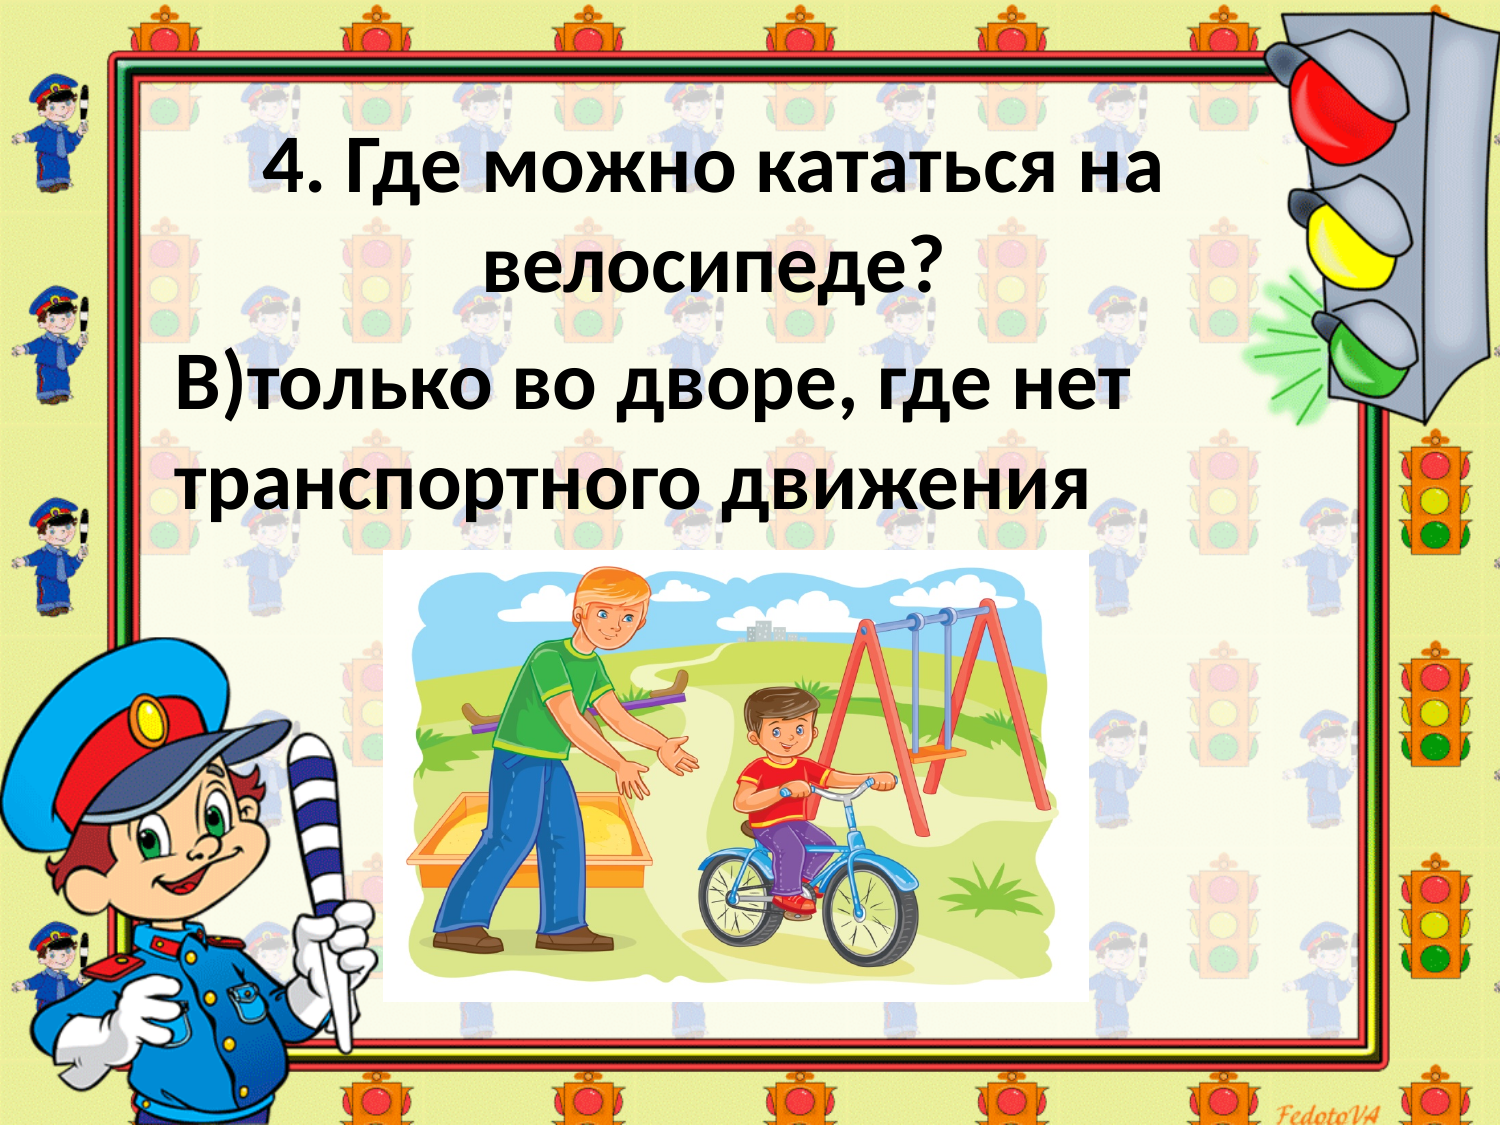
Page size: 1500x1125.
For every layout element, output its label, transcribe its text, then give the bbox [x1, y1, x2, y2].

picture [0, 0, 1500, 1125]
title [1269, 349, 1388, 591]
subtitle 4. Где можно кататься на велосипеде? В)только во дворе, где нет транспортного движения [159, 101, 1269, 882]
title [112, 349, 159, 591]
